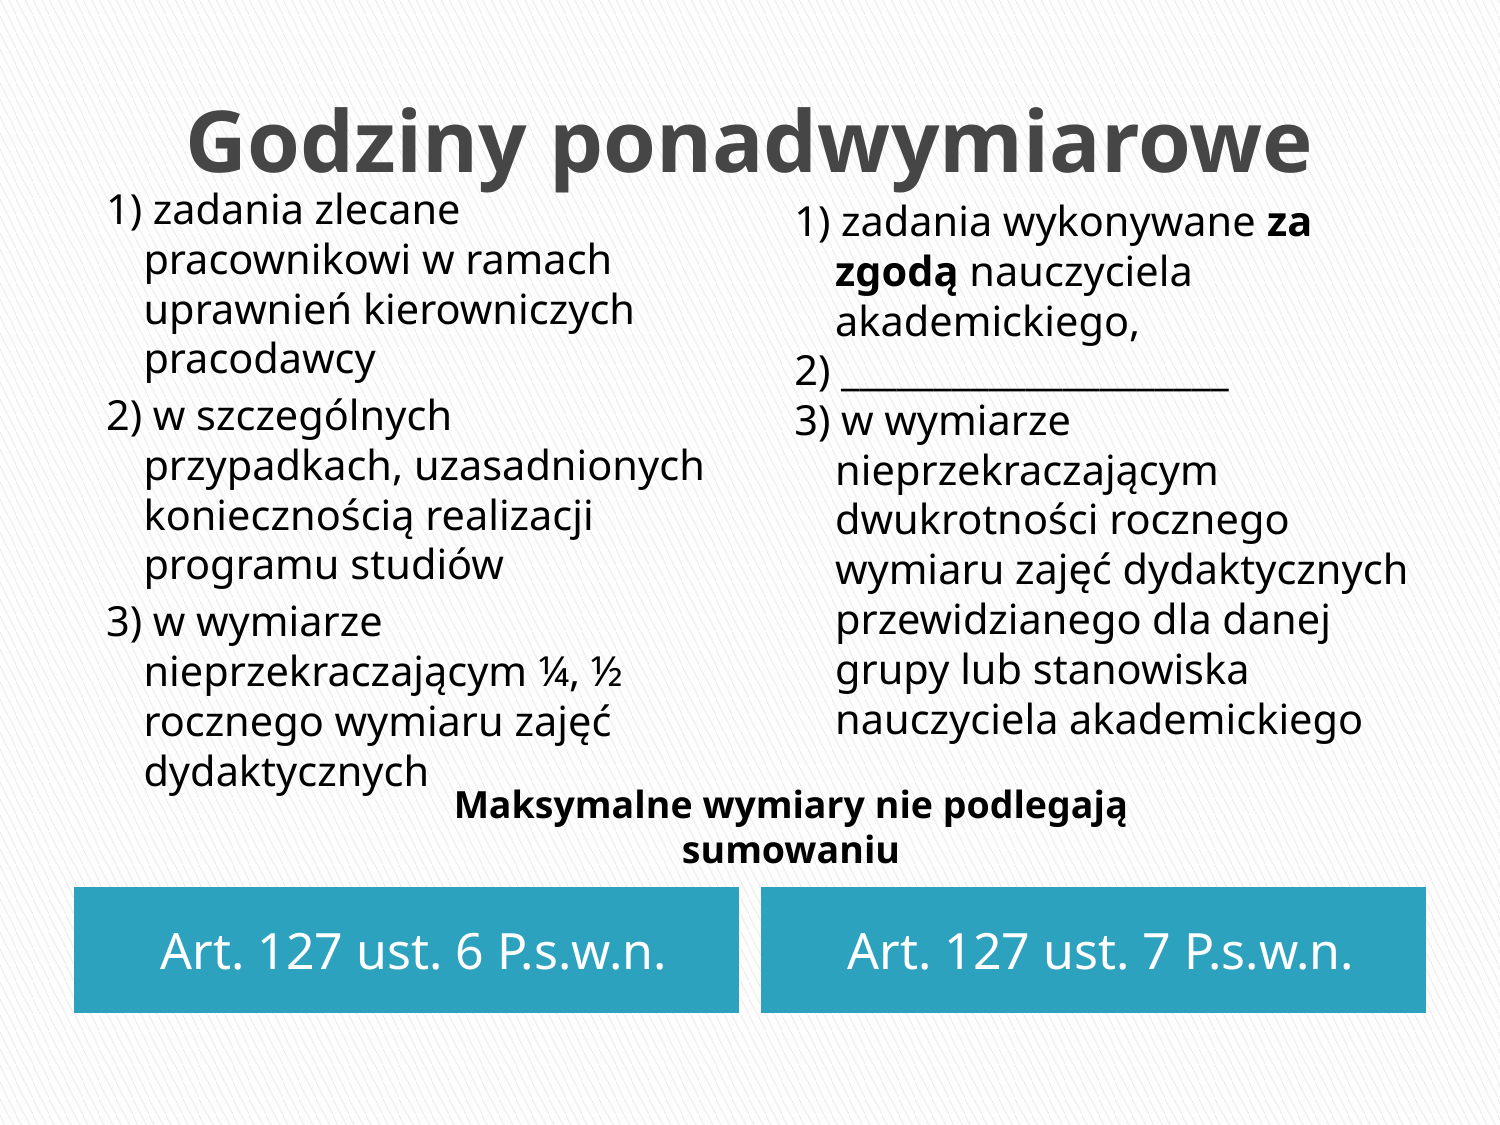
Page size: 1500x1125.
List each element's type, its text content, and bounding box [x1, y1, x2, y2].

list 1) zadania zlecane pracownikowi w ramach uprawnień kierowniczych pracodawcy 2) w szczególnych przypadkach, uzasadnionych koniecznością realizacji programu studiów 3) w wymiarze nieprzekraczającym ¼, ½ rocznego wymiaru zajęć dydaktycznych [75, 175, 738, 809]
list Art. 127 ust. 7 P.s.w.n. [761, 887, 1426, 1013]
list Art. 127 ust. 6 P.s.w.n. [74, 887, 739, 1013]
text_box Maksymalne wymiary nie podlegają sumowaniu [410, 773, 1172, 879]
list 1) zadania wykonywane za zgodą nauczyciela akademickiego, 2) _____________________ 3) w wymiarze nieprzekraczającym dwukrotności rocznego wymiaru zajęć dydaktycznych przewidzianego dla danej grupy lub stanowiska nauczyciela akademickiego [761, 187, 1425, 774]
title Godziny ponadwymiarowe [75, 44, 1425, 233]
